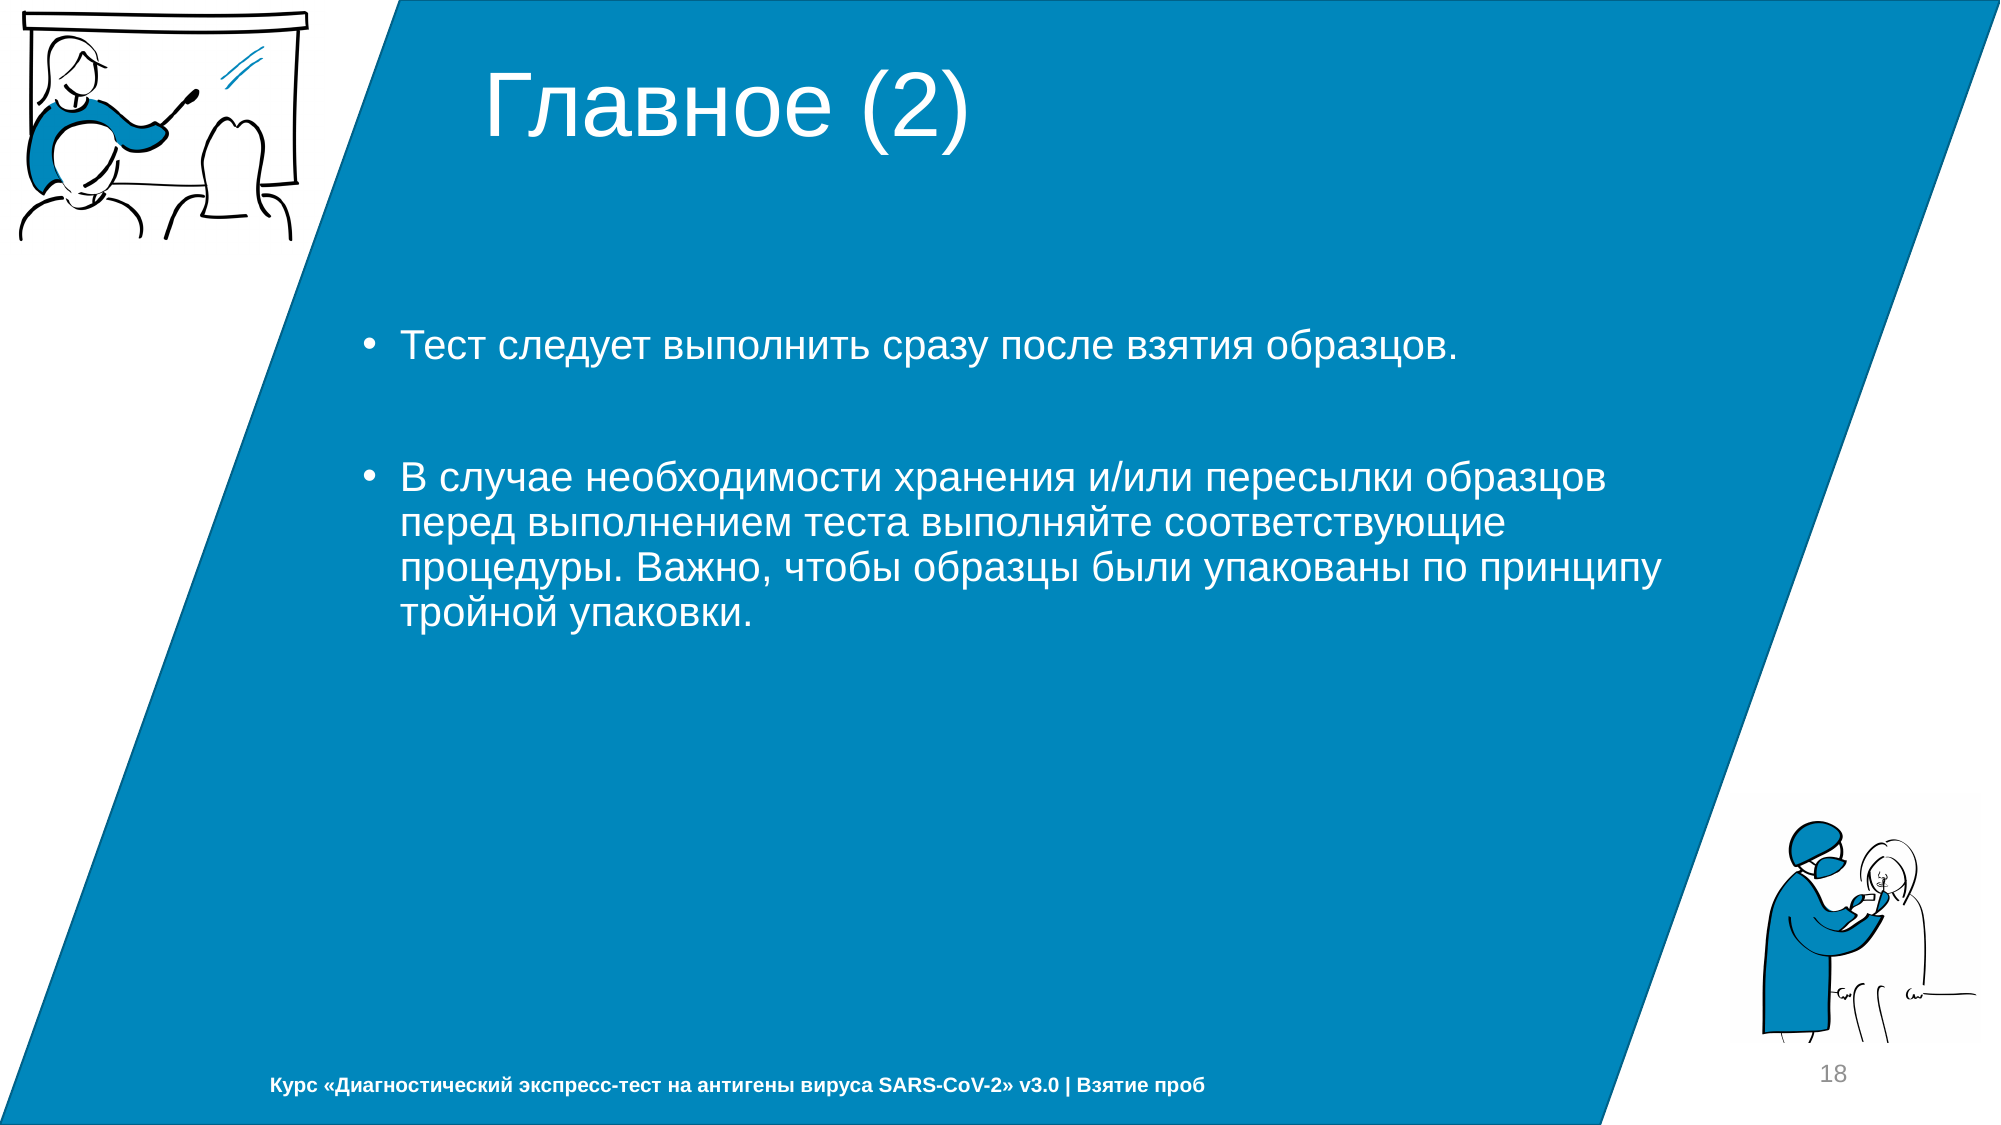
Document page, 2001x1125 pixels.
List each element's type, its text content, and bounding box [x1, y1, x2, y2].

picture [1730, 792, 1981, 1043]
picture [0, 0, 326, 255]
text_box Главное (2) [468, 49, 1236, 205]
slide_number 18 [1609, 1042, 1863, 1103]
footer Курс «Диагностический экспресс-тест на антигены вируса SARS-CoV-2» v3.0 | Взятие проб [137, 1042, 1338, 1125]
text_box Тест следует выполнить сразу после взятия образцов. В случае необходимости хранения и/или пересылки образцов перед выполнением теста выполняйте соответствующие процедуры. Важно, чтобы образцы были упакованы по принципу тройной упаковки. [347, 316, 1711, 1045]
text_box [0, 0, 2000, 1125]
